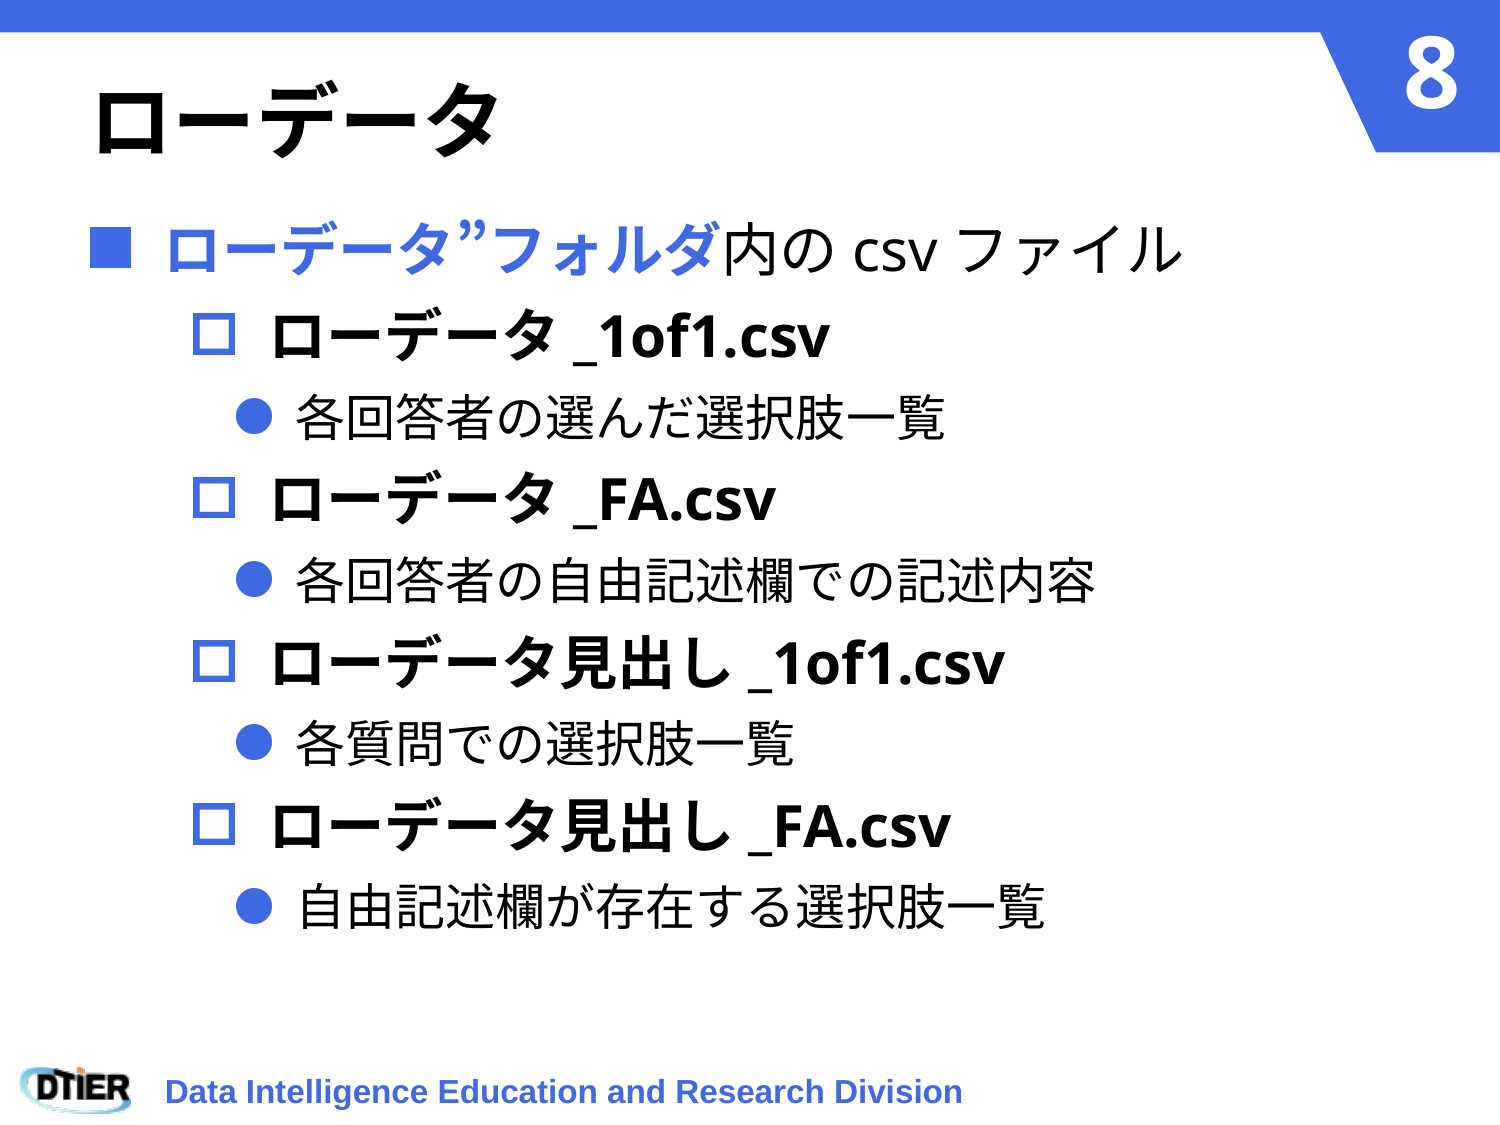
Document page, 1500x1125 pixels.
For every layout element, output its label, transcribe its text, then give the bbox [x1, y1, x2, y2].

list ローデータ”フォルダ内のcsvファイル ローデータ_1of1.csv 各回答者の選んだ選択肢一覧 ローデータ_FA.csv 各回答者の自由記述欄での記述内容 ローデータ見出し_1of1.csv 各質問での選択肢一覧 ローデータ見出し_FA.csv 自由記述欄が存在する選択肢一覧 [75, 205, 1425, 1038]
picture [19, 1067, 131, 1114]
picture [193, 803, 235, 845]
picture [236, 398, 272, 434]
picture [193, 477, 235, 518]
title ローデータ [75, 59, 1397, 180]
picture [90, 227, 131, 268]
picture [193, 640, 235, 682]
picture [236, 724, 272, 760]
picture [236, 561, 272, 597]
picture [236, 888, 272, 924]
picture [193, 313, 235, 355]
